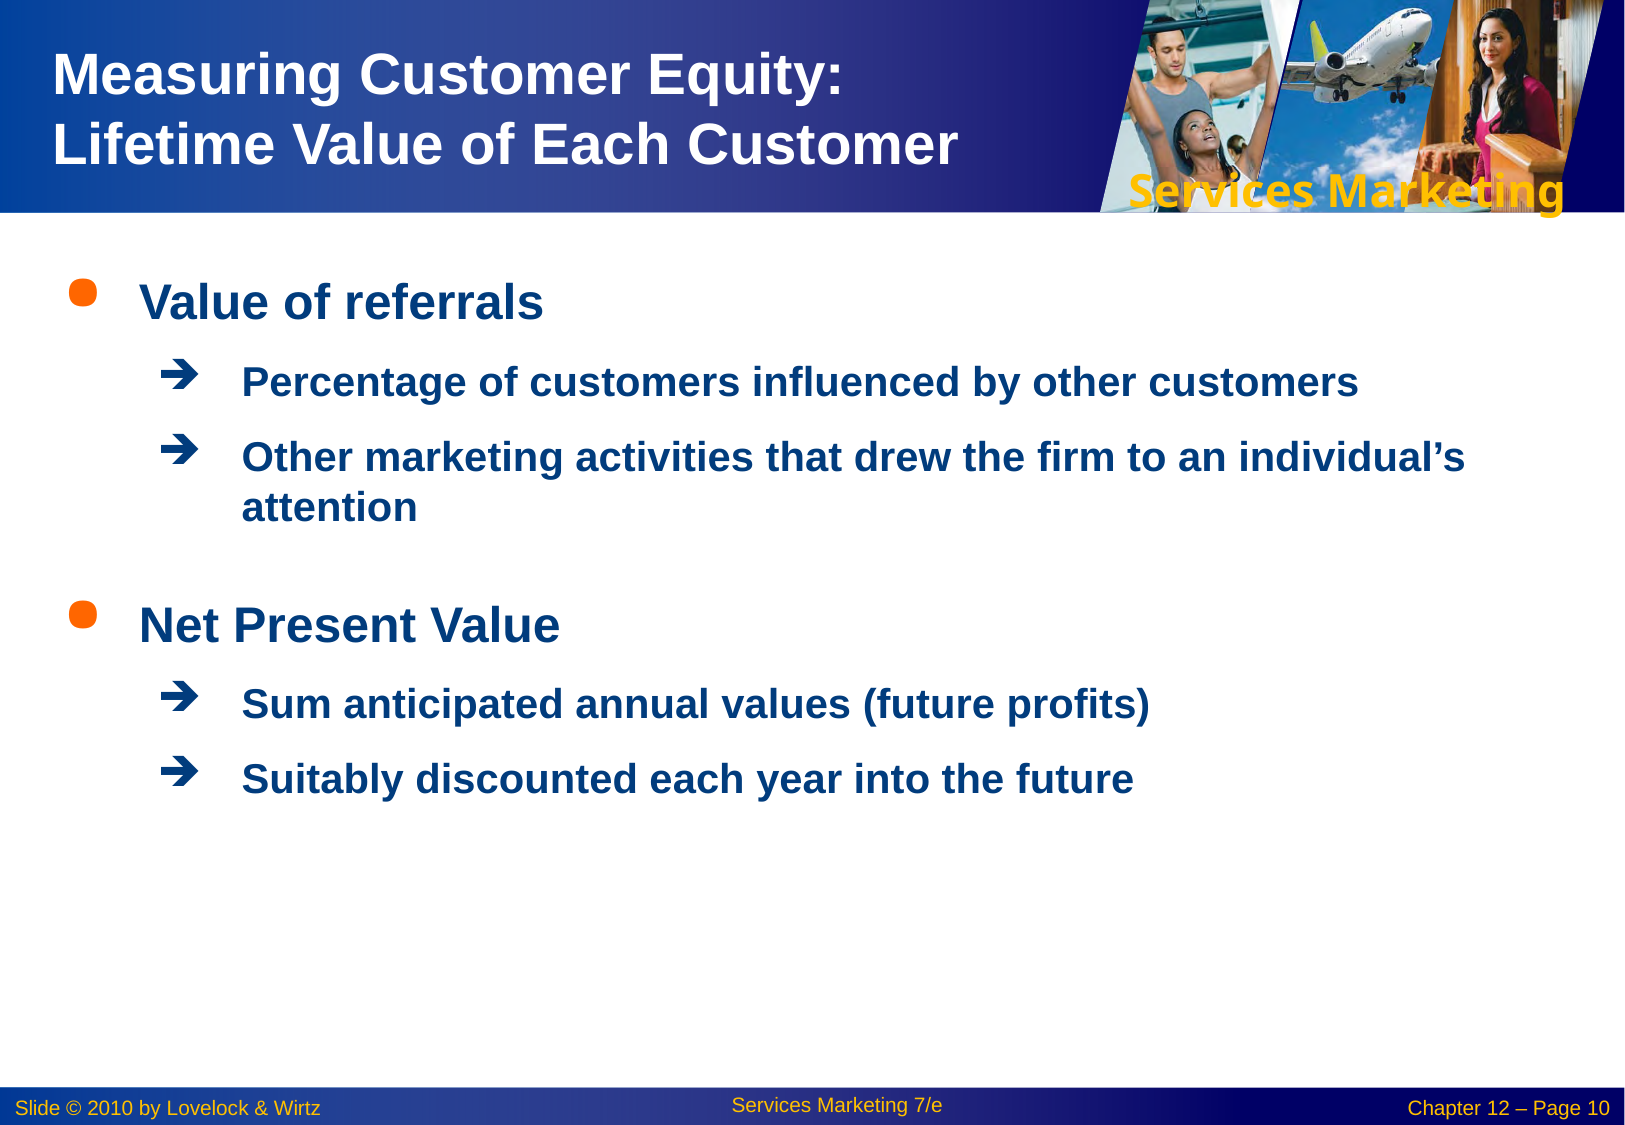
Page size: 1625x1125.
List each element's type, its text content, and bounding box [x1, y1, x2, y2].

title Measuring Customer Equity: Lifetime Value of Each Customer [36, 37, 1088, 176]
picture [1162, 186, 1172, 192]
picture [1546, 187, 1556, 202]
list Value of referrals Percentage of customers influenced by other customers Other marketing activities that drew the firm to an individual’s attention Net Present Value Sum anticipated annual values (future profits) Suitably discounted each year into the future [49, 261, 1588, 1051]
picture [1100, 0, 1604, 213]
